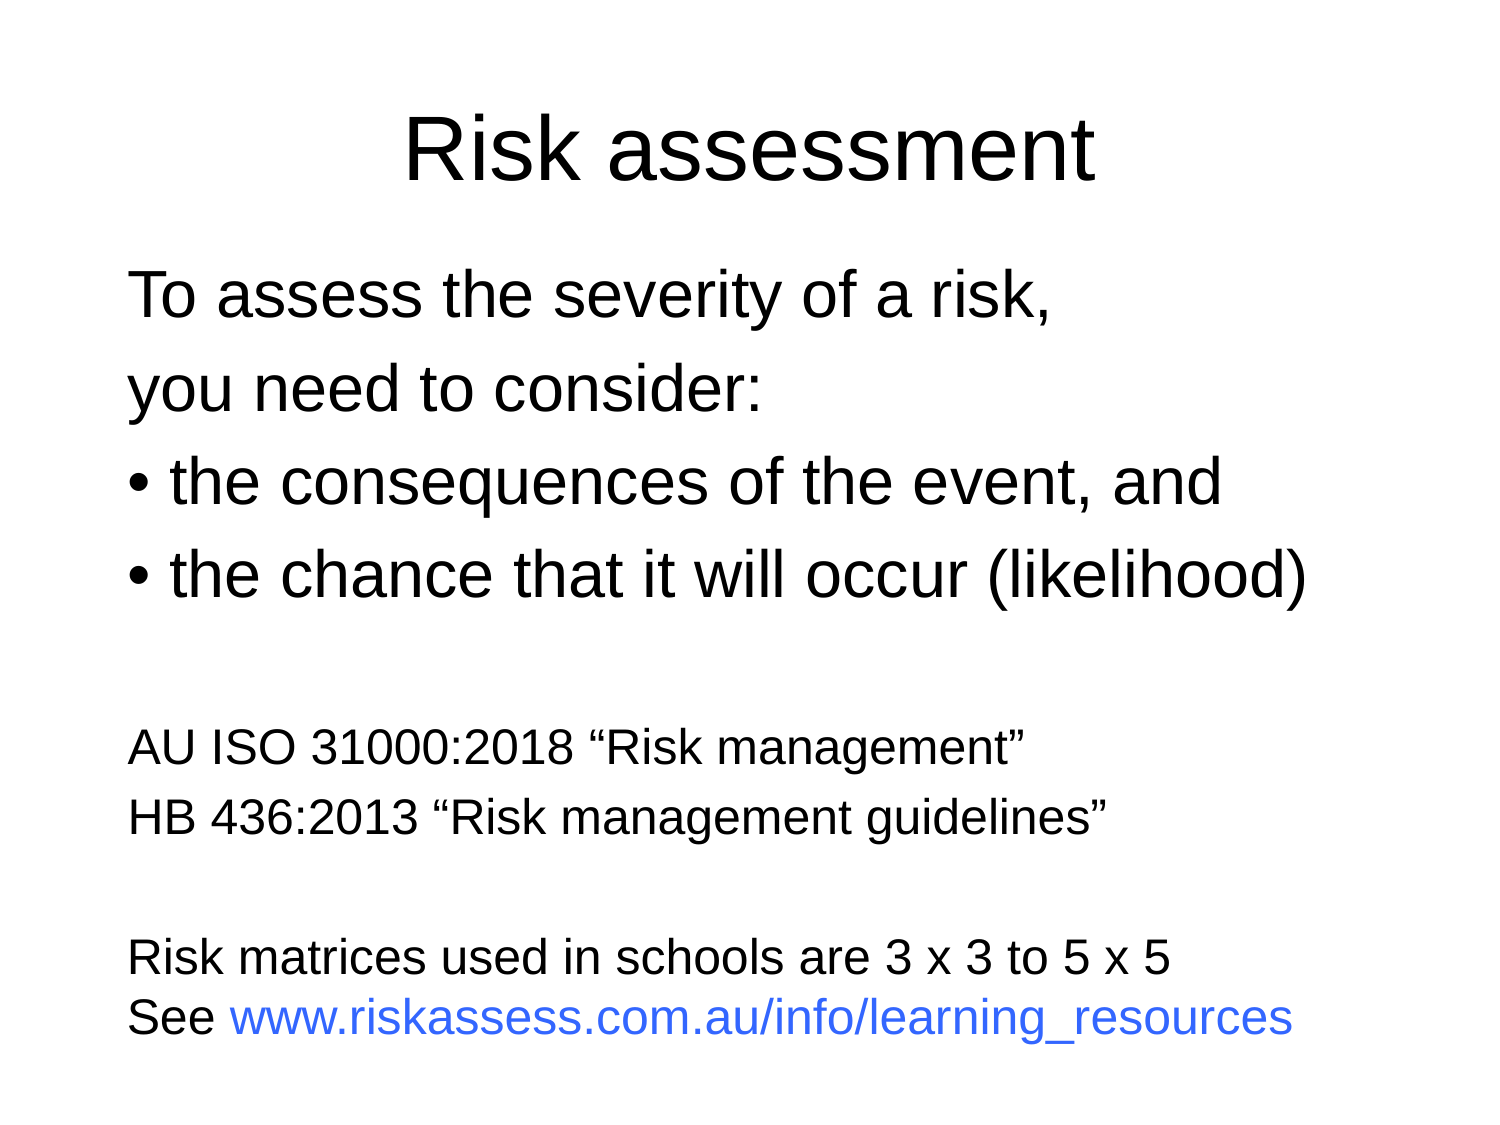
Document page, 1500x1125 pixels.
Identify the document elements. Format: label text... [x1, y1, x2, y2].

list To assess the severity of a risk, you need to consider: • the consequences of the event, and • the chance that it will occur (likelihood) AU ISO 31000:2018 “Risk management” HB 436:2013 “Risk management guidelines” [112, 243, 1388, 905]
text_box Risk matrices used in schools are 3 x 3 to 5 x 5 See www.riskassess.com.au/info/learning_resources [112, 916, 1412, 1052]
title Risk assessment [112, 66, 1388, 222]
